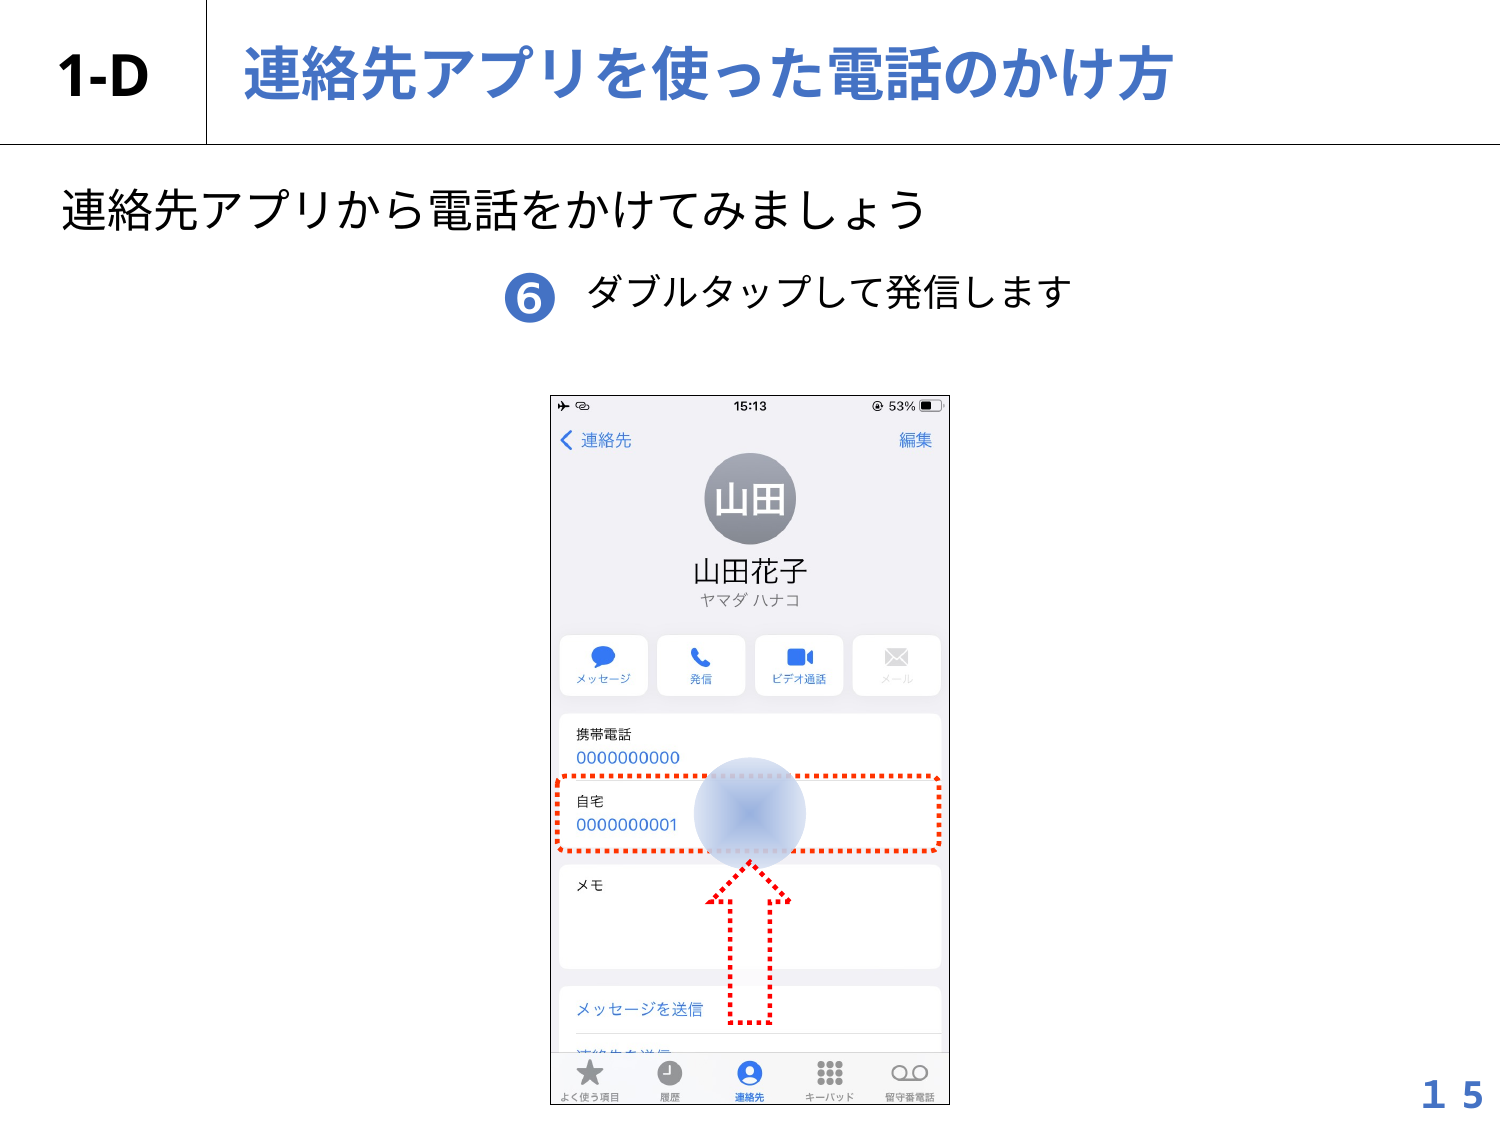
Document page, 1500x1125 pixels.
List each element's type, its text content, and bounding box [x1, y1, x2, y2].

text_box ダブルタップして発信します [571, 248, 1247, 322]
text_box ❻ [486, 248, 563, 343]
text_box １5 [1399, 1063, 1500, 1123]
text_box 連絡先アプリから電話をかけてみましょう [46, 180, 1422, 274]
picture [550, 395, 950, 1105]
title 連絡先アプリを使った電話のかけ方 [228, 36, 1472, 116]
text_box 1-D [0, 0, 207, 147]
